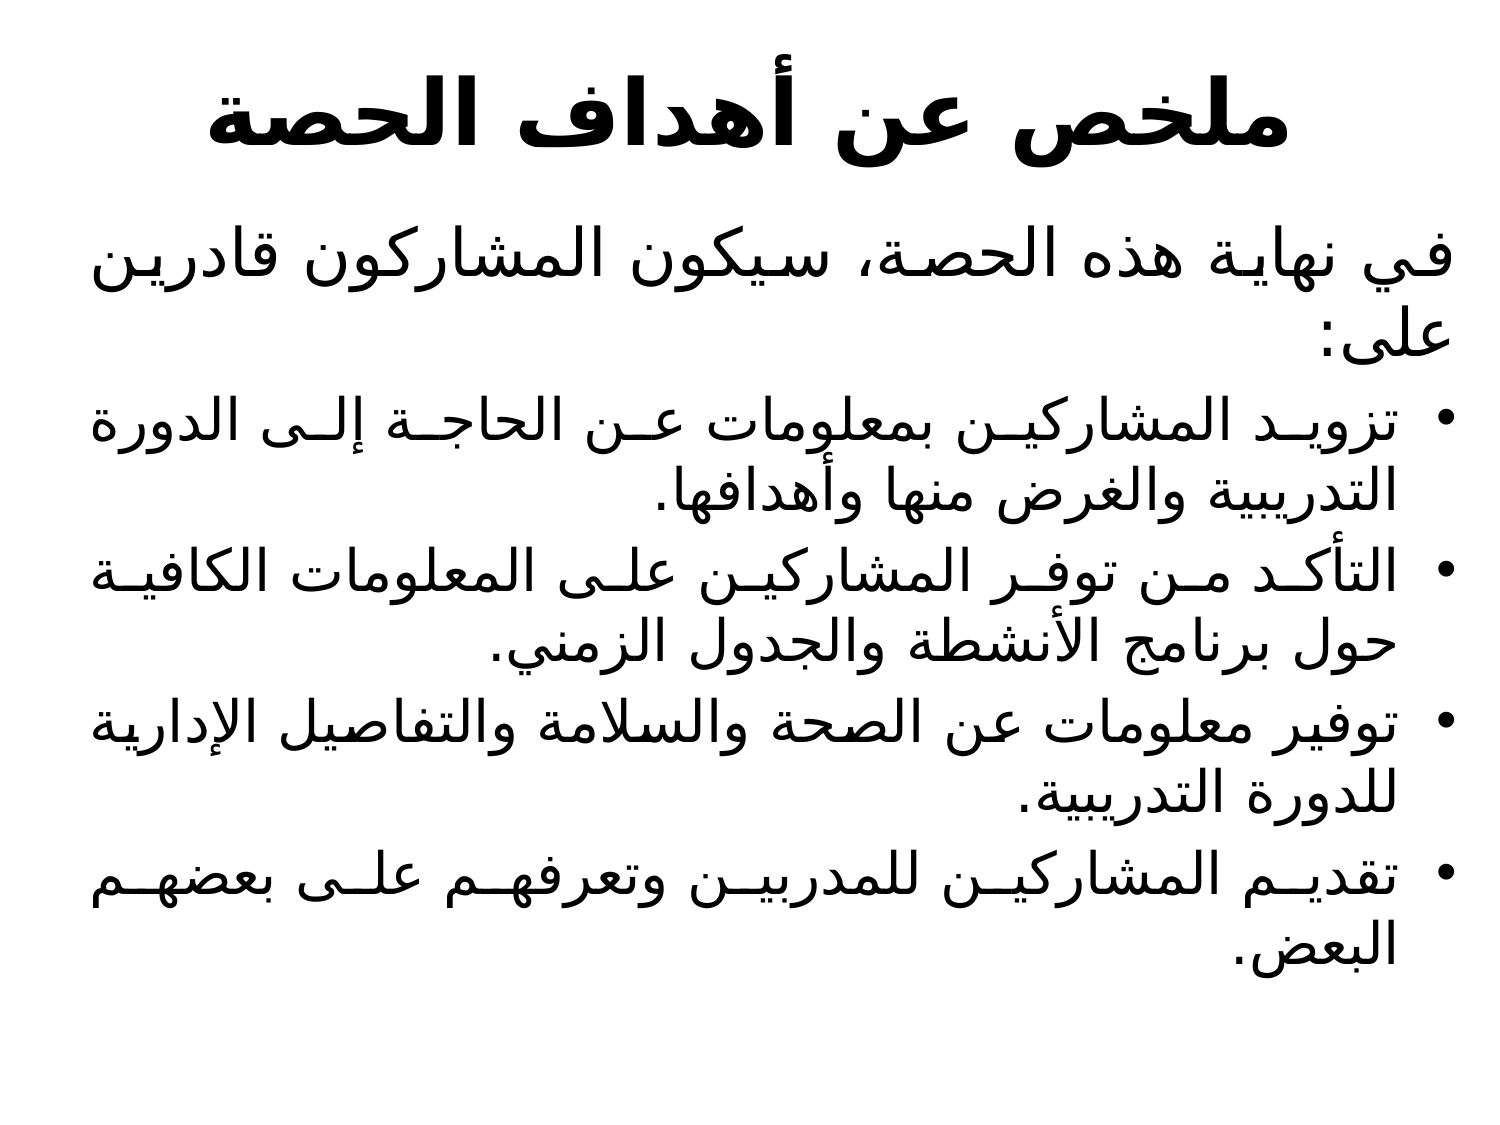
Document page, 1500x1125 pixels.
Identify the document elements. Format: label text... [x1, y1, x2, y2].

title ملخص عن أهداف الحصة [75, 45, 1425, 172]
list في نهاية هذه الحصة، سيكون المشاركون قادرين على: تزويد المشاركين بمعلومات عن الحاجة إلى الدورة التدريبية والغرض منها وأهدافها. التأكد من توفر المشاركين على المعلومات الكافية حول برنامج الأنشطة والجدول الزمني. توفير معلومات عن الصحة والسلامة والتفاصيل الإدارية للدورة التدريبية. تقديم المشاركين للمدربين وتعرفهم على بعضهم البعض. [75, 202, 1472, 1005]
